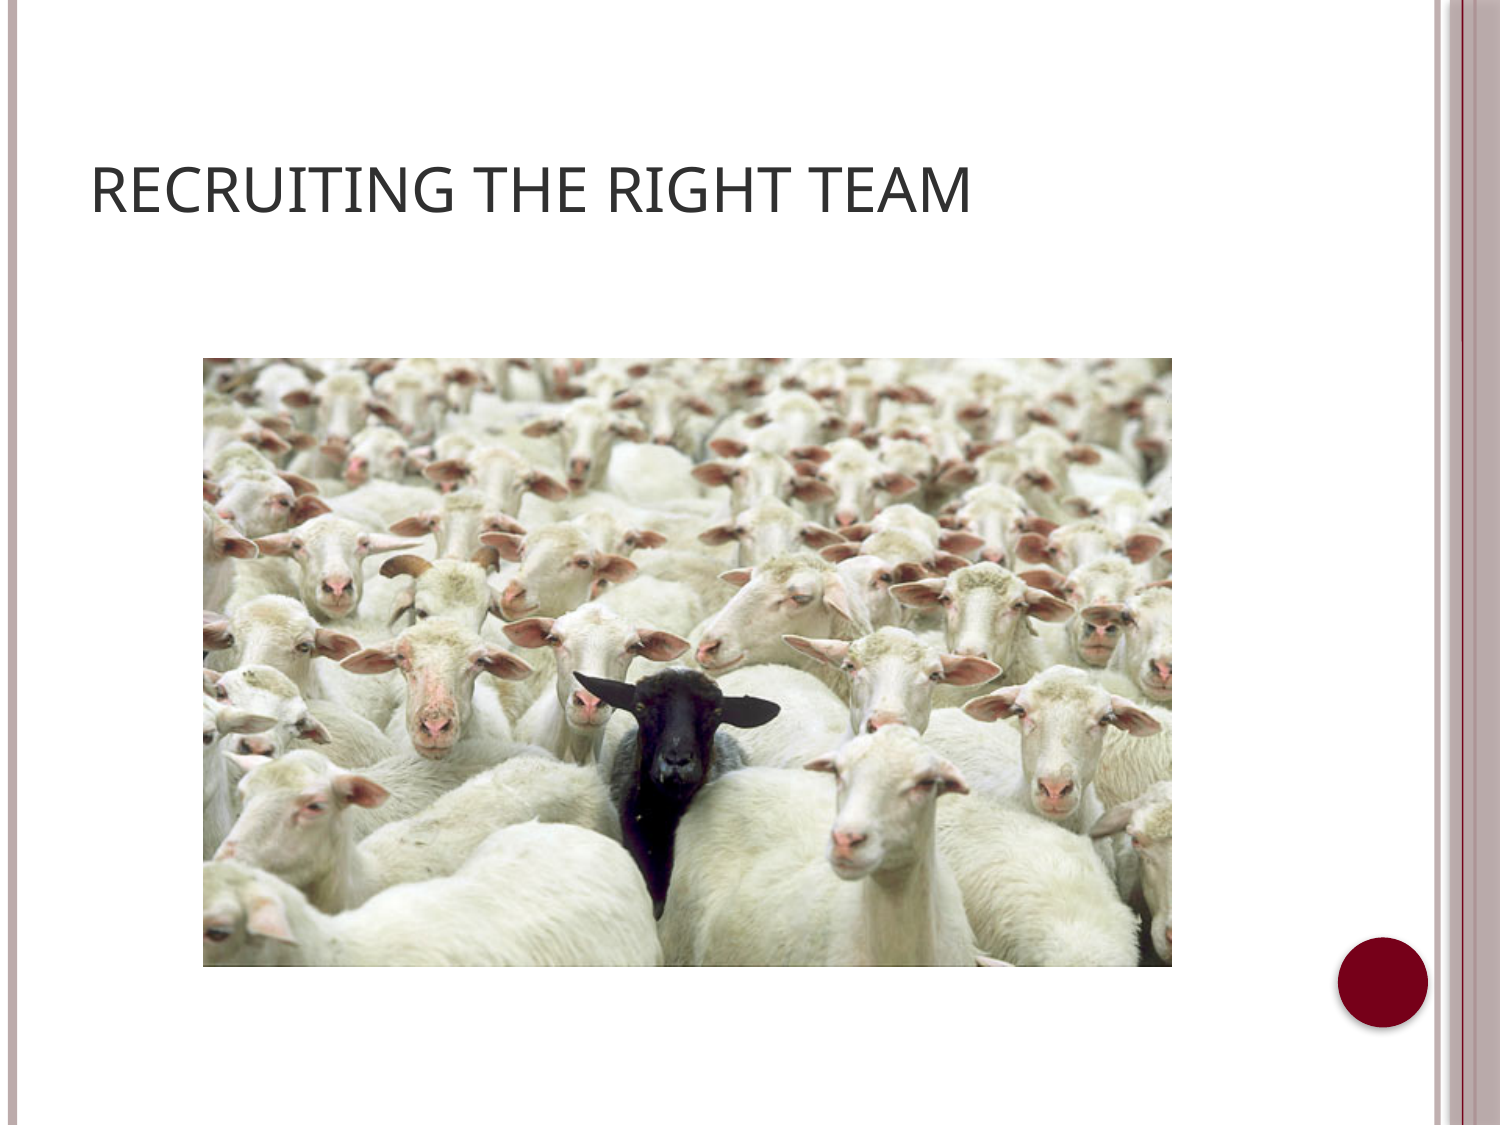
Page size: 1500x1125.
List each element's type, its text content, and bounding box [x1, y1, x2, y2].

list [202, 357, 1173, 967]
title Recruiting The Right Team [75, 45, 1300, 233]
